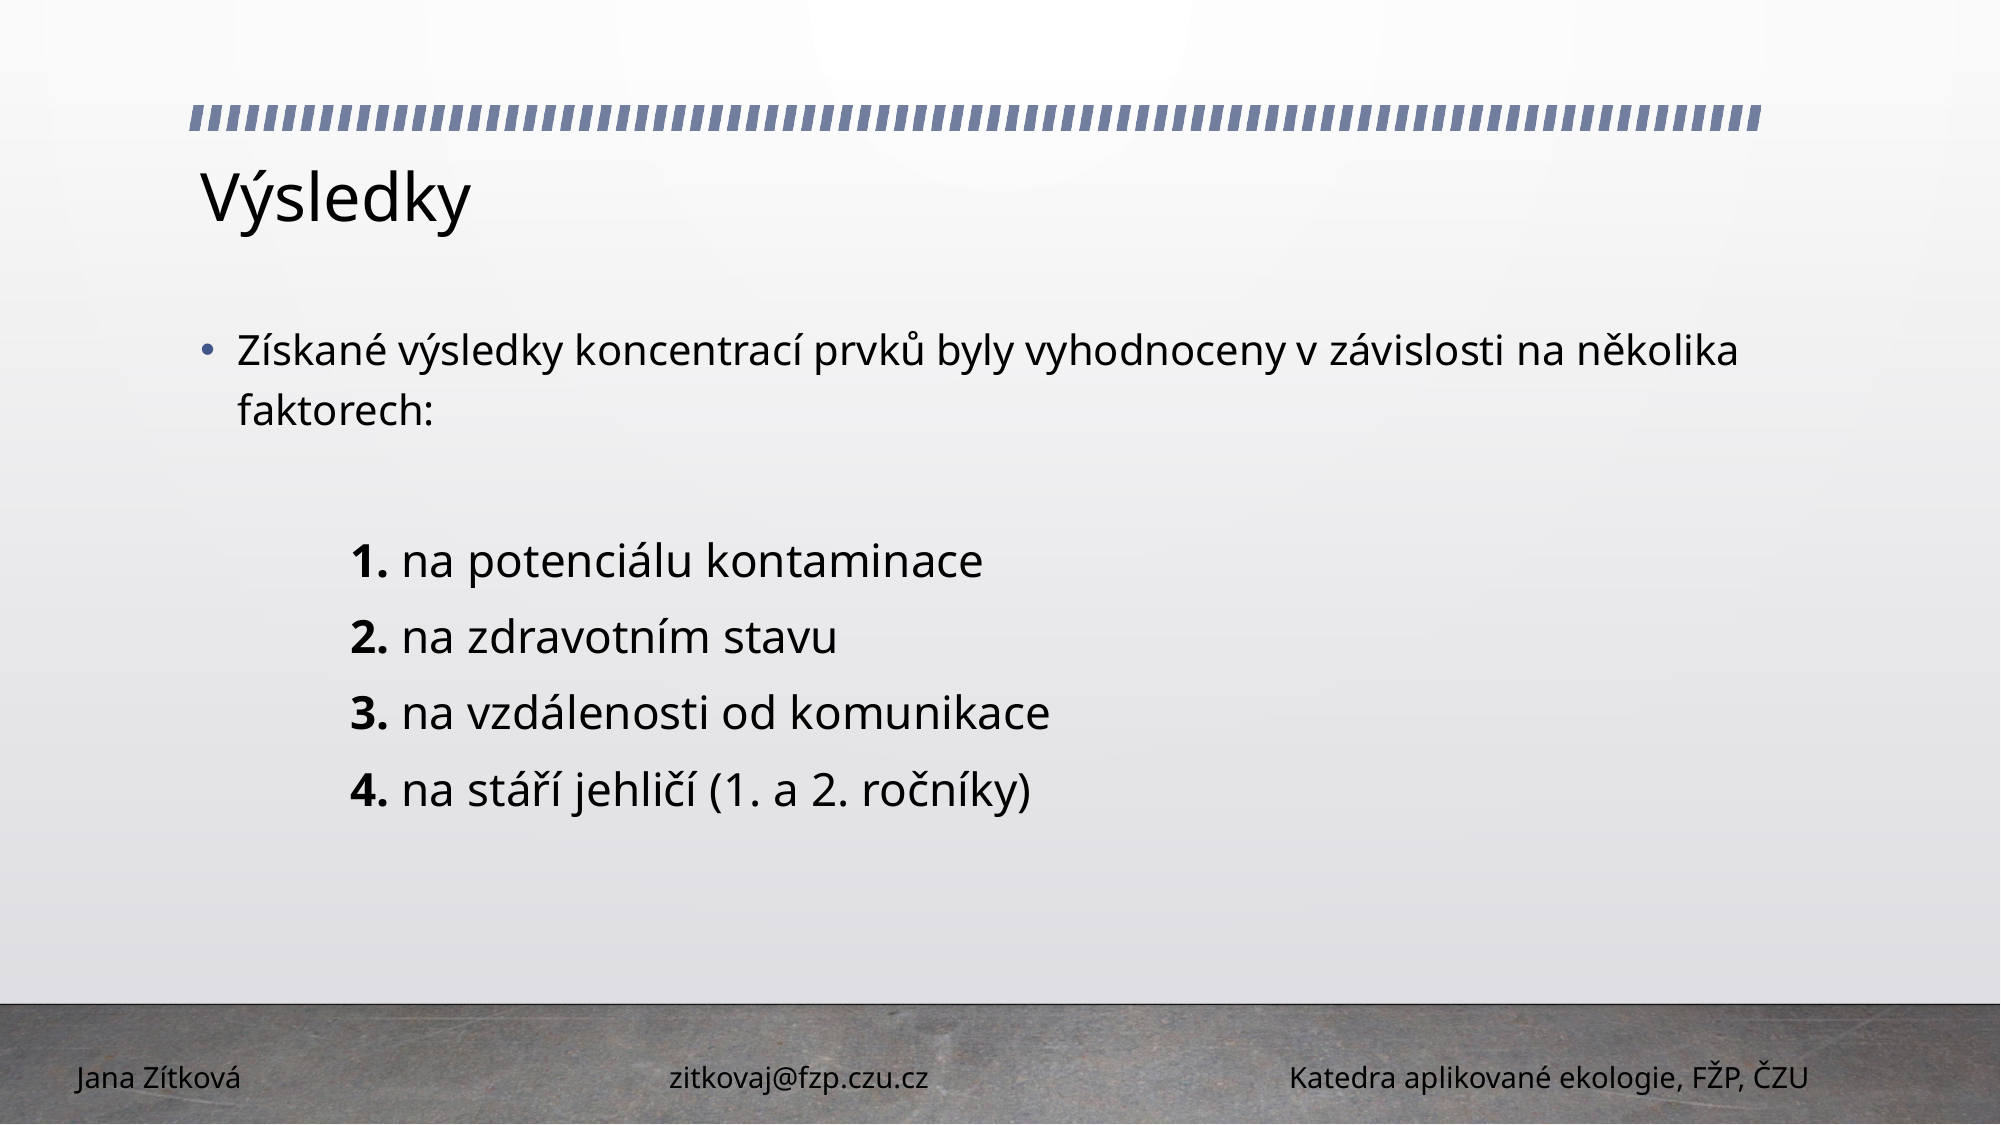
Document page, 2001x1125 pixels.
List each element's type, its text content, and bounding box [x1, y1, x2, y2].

title Výsledky [185, 156, 1761, 306]
picture [0, 1004, 2000, 1124]
list Získané výsledky koncentrací prvků byly vyhodnoceny v závislosti na několika faktorech: 1. na potenciálu kontaminace 2. na zdravotním stavu 3. na vzdálenosti od komunikace 4. na stáří jehličí (1. a 2. ročníky) [185, 306, 1761, 847]
footer Jana Zítková zitkovaj@fzp.czu.cz Katedra aplikované ekologie, FŽP, ČZU [39, 1050, 1961, 1104]
